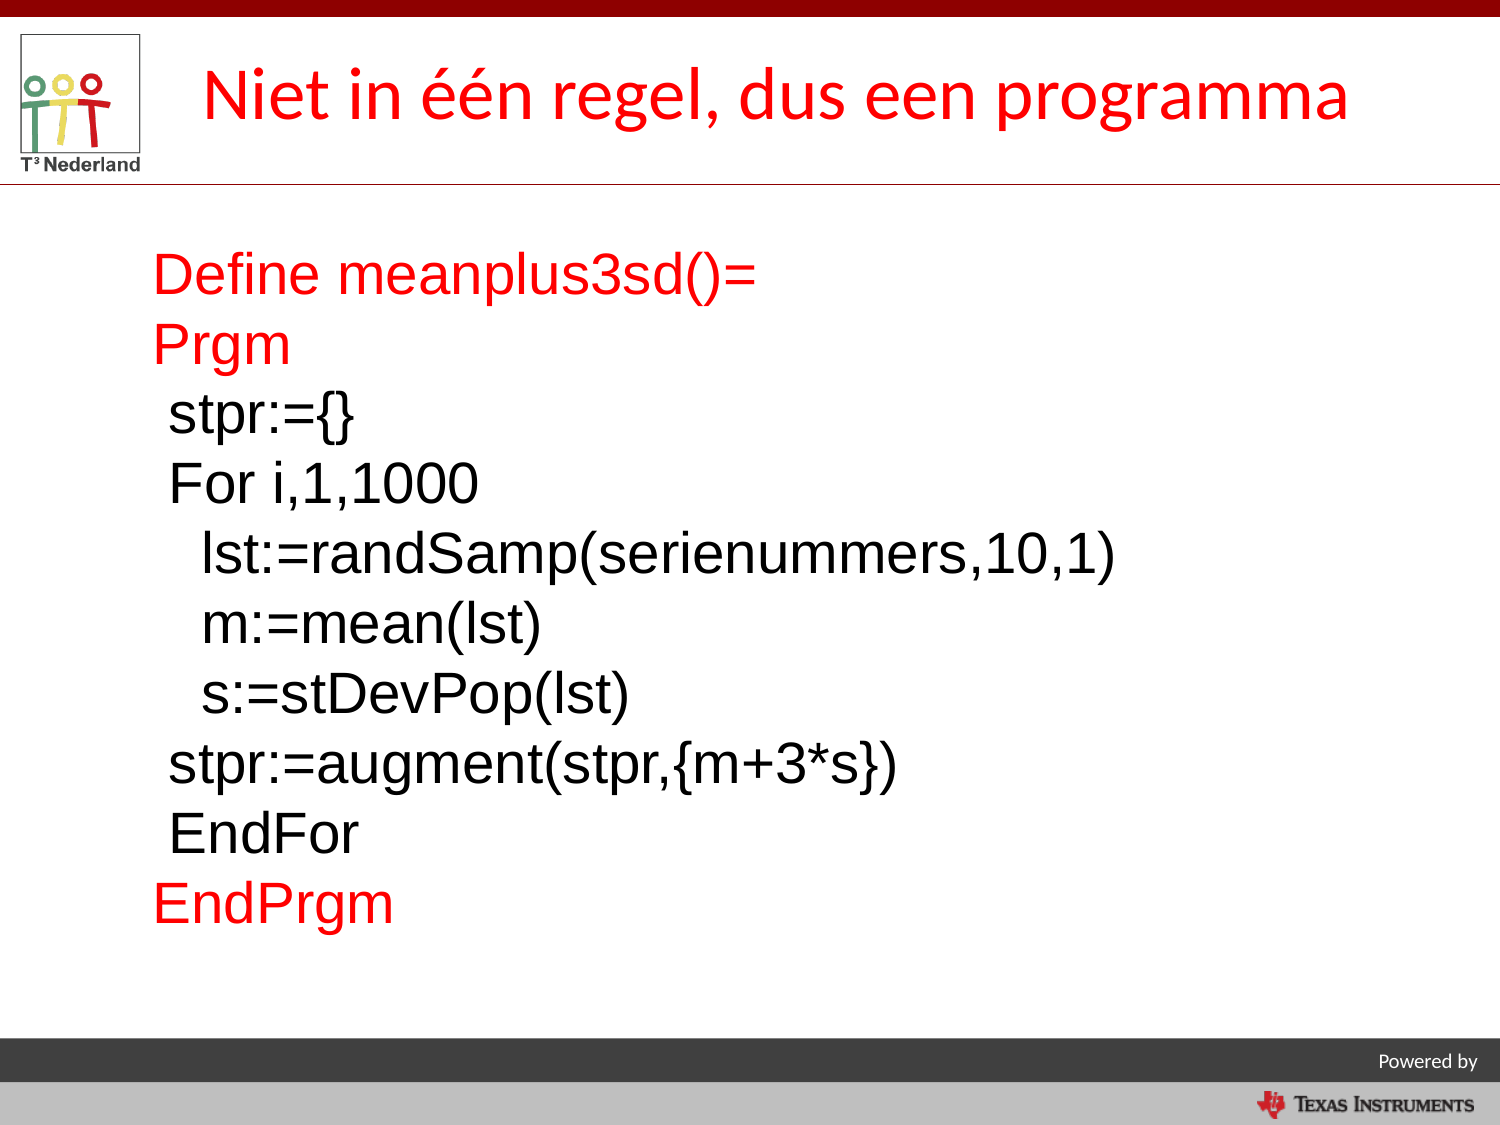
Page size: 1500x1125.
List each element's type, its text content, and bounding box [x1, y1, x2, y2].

text_box Define meanplus3sd()= Prgm stpr:={} For i,1,1000 lst:=randSamp(serienummers,10,1) m:=mean(lst) s:=stDevPop(lst) stpr:=augment(stpr,{m+3*s}) EndFor EndPrgm [138, 228, 1296, 943]
text_box [0, 1036, 1500, 1084]
picture [17, 31, 143, 173]
text_box Niet in één regel, dus een programma [187, 37, 1367, 143]
text_box Powered by [1363, 1040, 1493, 1081]
text_box [0, 0, 1500, 19]
text_box [0, 1084, 1500, 1125]
picture [1257, 1091, 1474, 1119]
